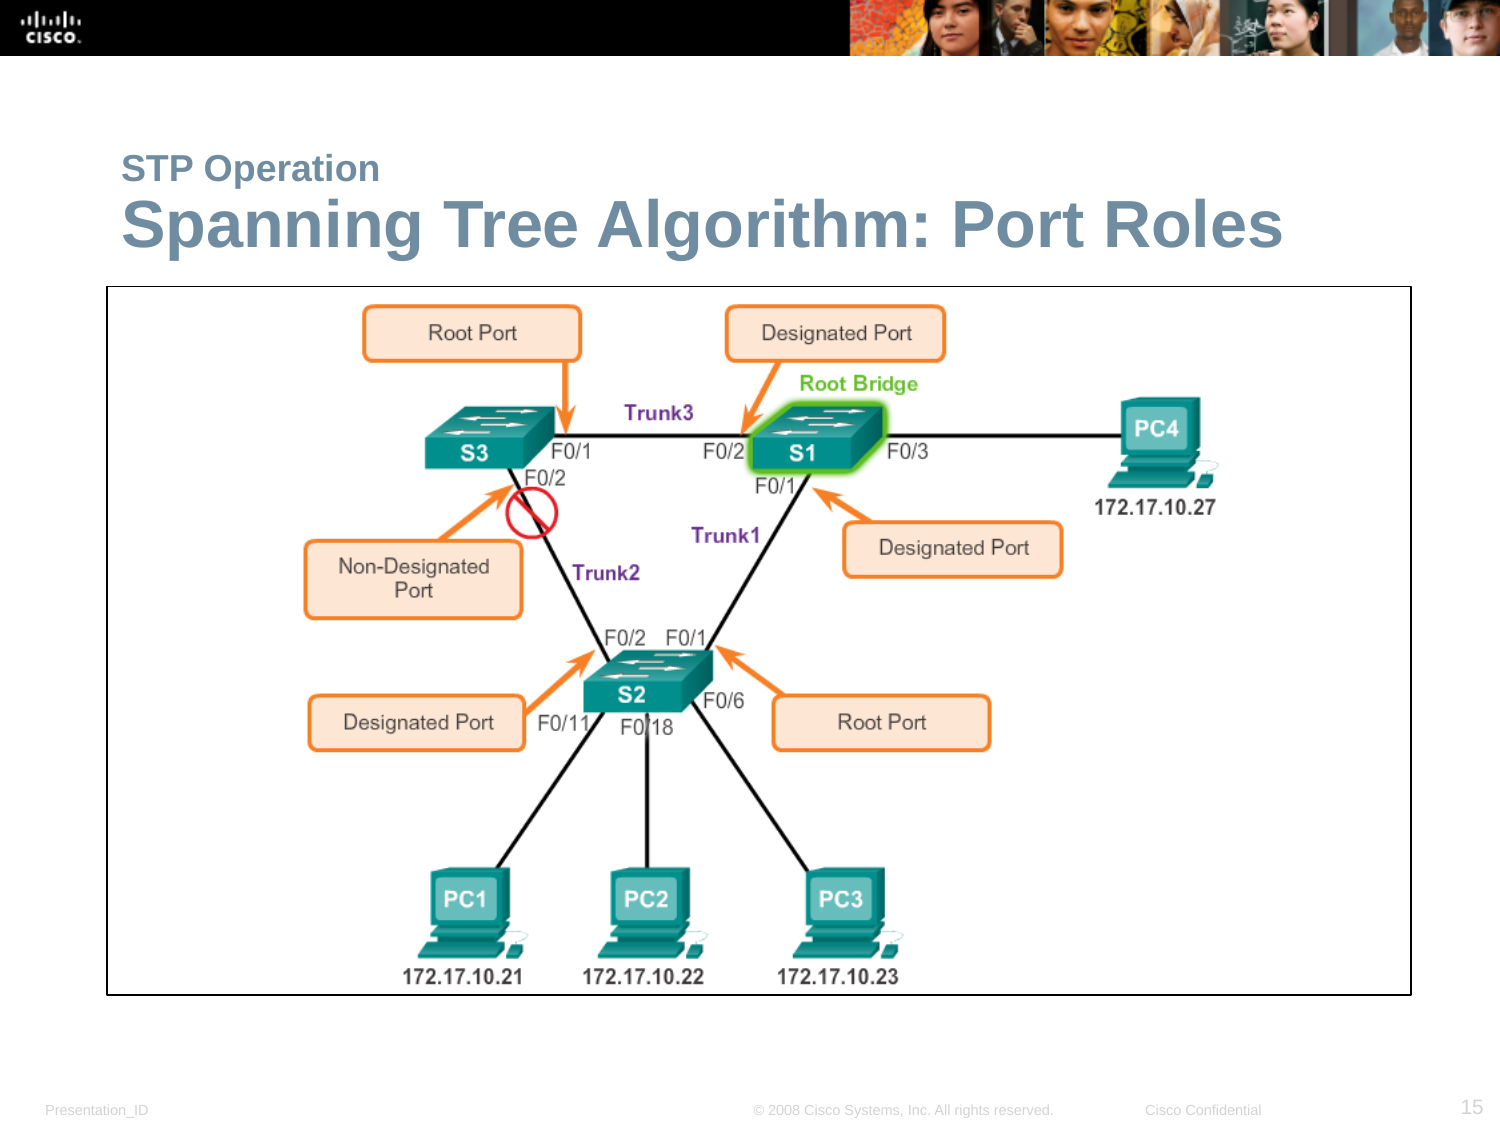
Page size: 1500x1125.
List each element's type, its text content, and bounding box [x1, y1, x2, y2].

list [107, 286, 1411, 995]
picture [0, 0, 1500, 56]
title STP Operation Spanning Tree Algorithm: Port Roles [107, 130, 1444, 269]
